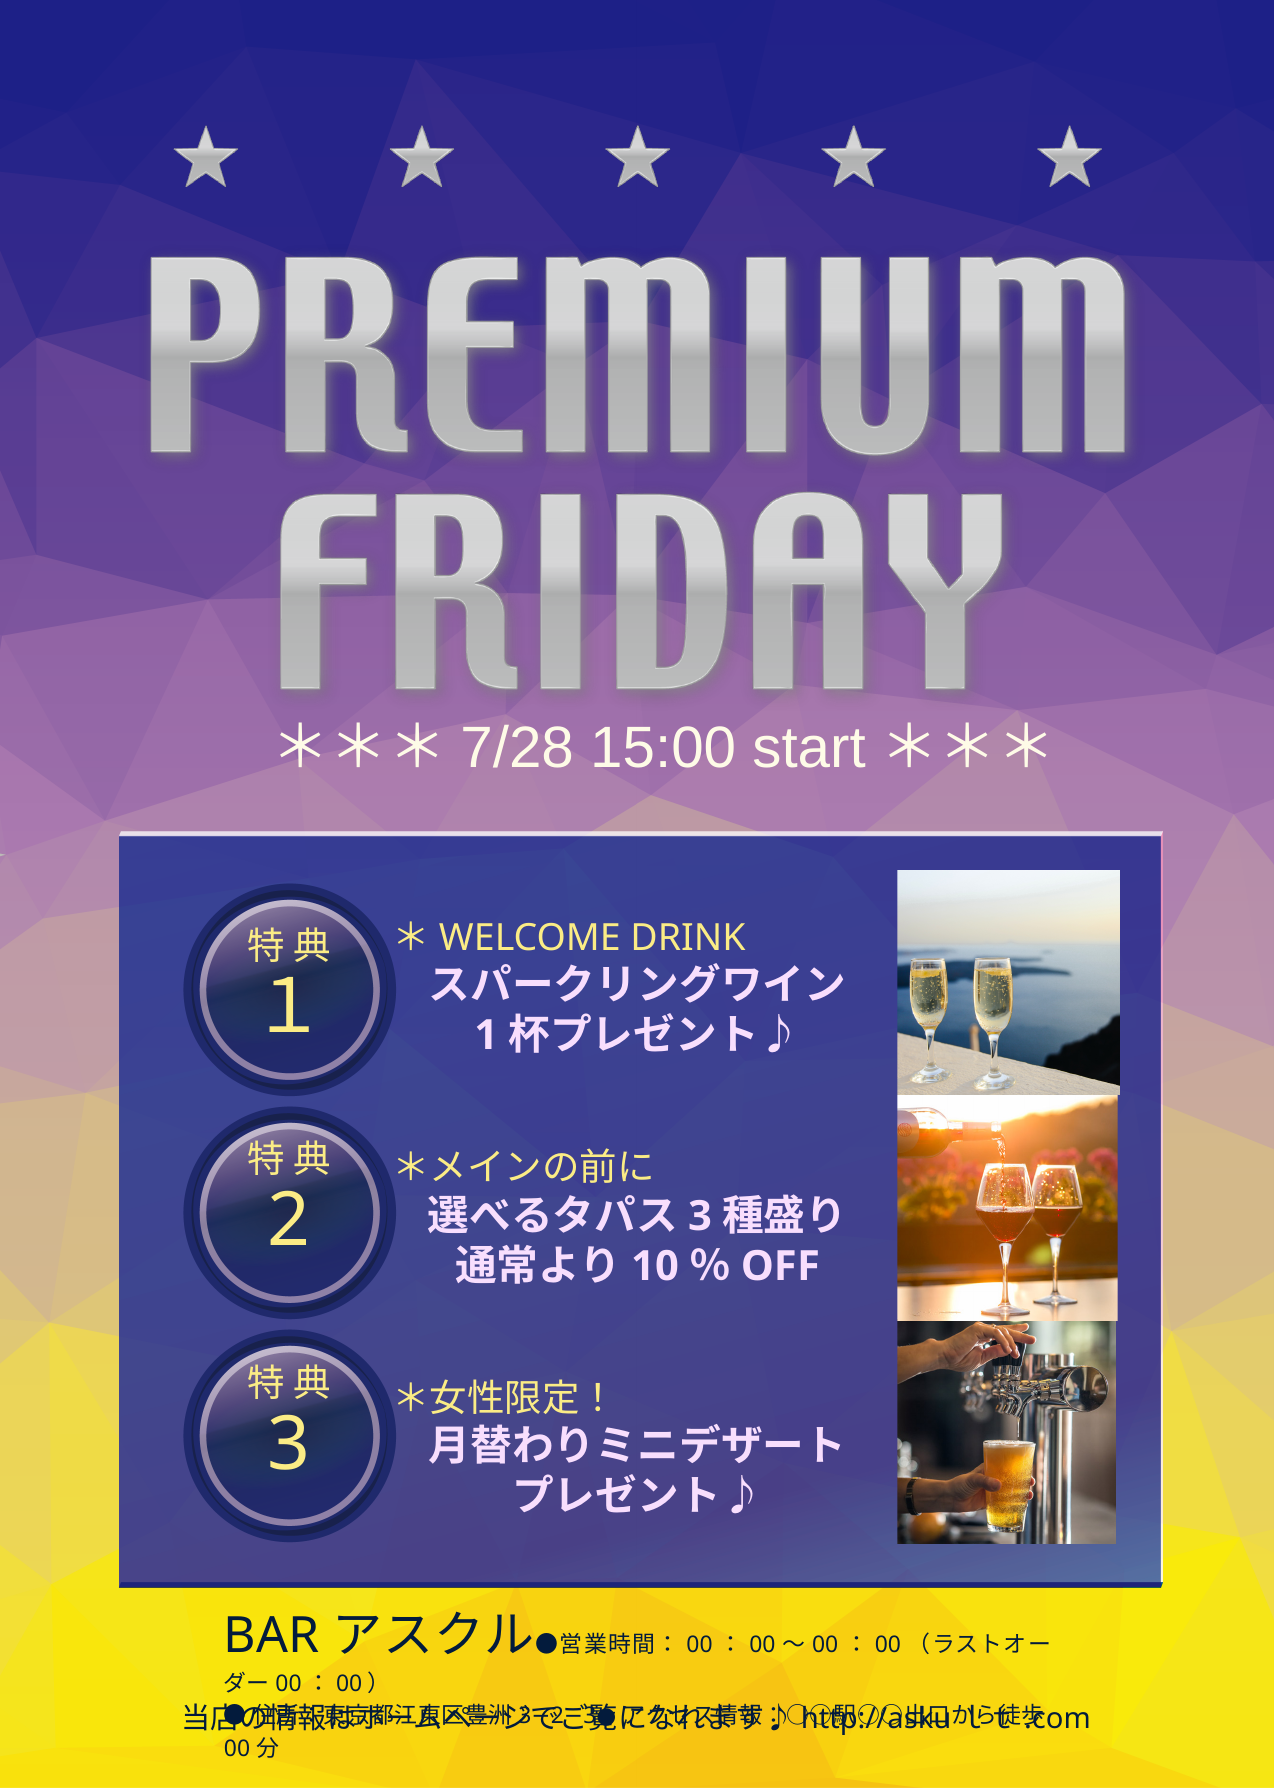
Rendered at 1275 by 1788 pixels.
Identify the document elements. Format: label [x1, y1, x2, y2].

picture [0, 0, 1274, 1788]
text_box [897, 870, 1120, 1544]
text_box [158, 1590, 1114, 1731]
